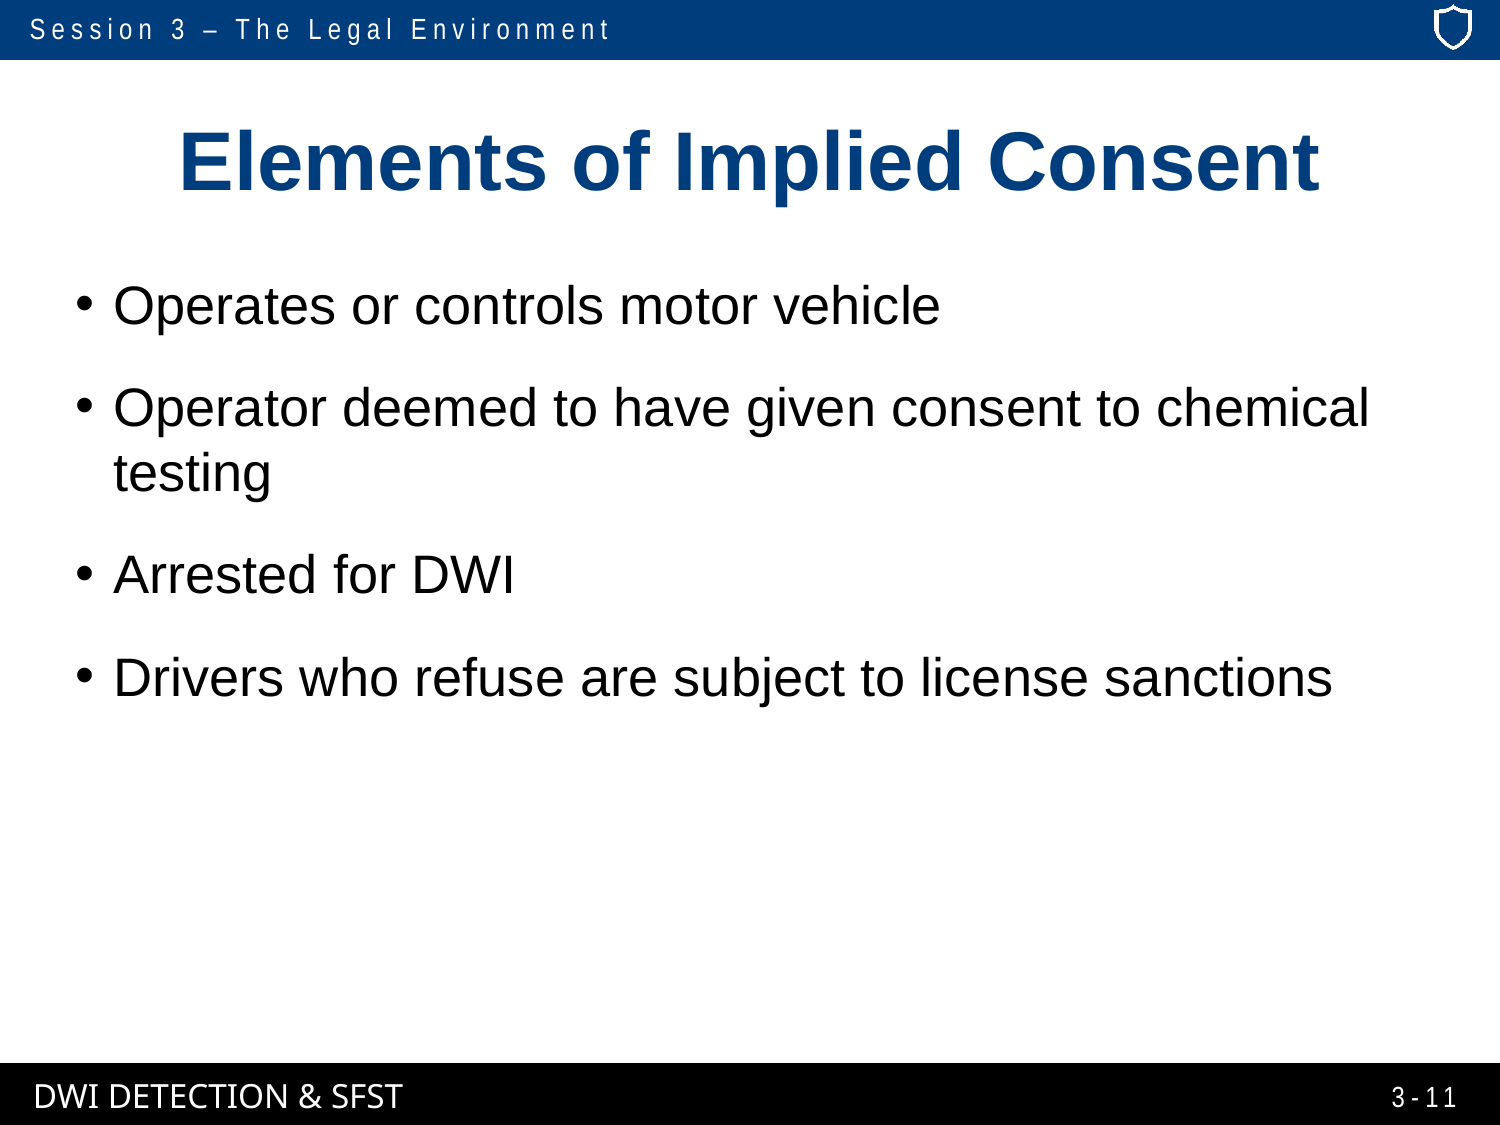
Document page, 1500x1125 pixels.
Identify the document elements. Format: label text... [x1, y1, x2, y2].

picture [1434, 4, 1472, 50]
title Elements of Implied Consent [75, 104, 1425, 210]
list Operates or controls motor vehicle Operator deemed to have given consent to chemical testing Arrested for DWI Drivers who refuse are subject to license sanctions [75, 270, 1425, 990]
slide_number 3-11 [1121, 1065, 1472, 1125]
